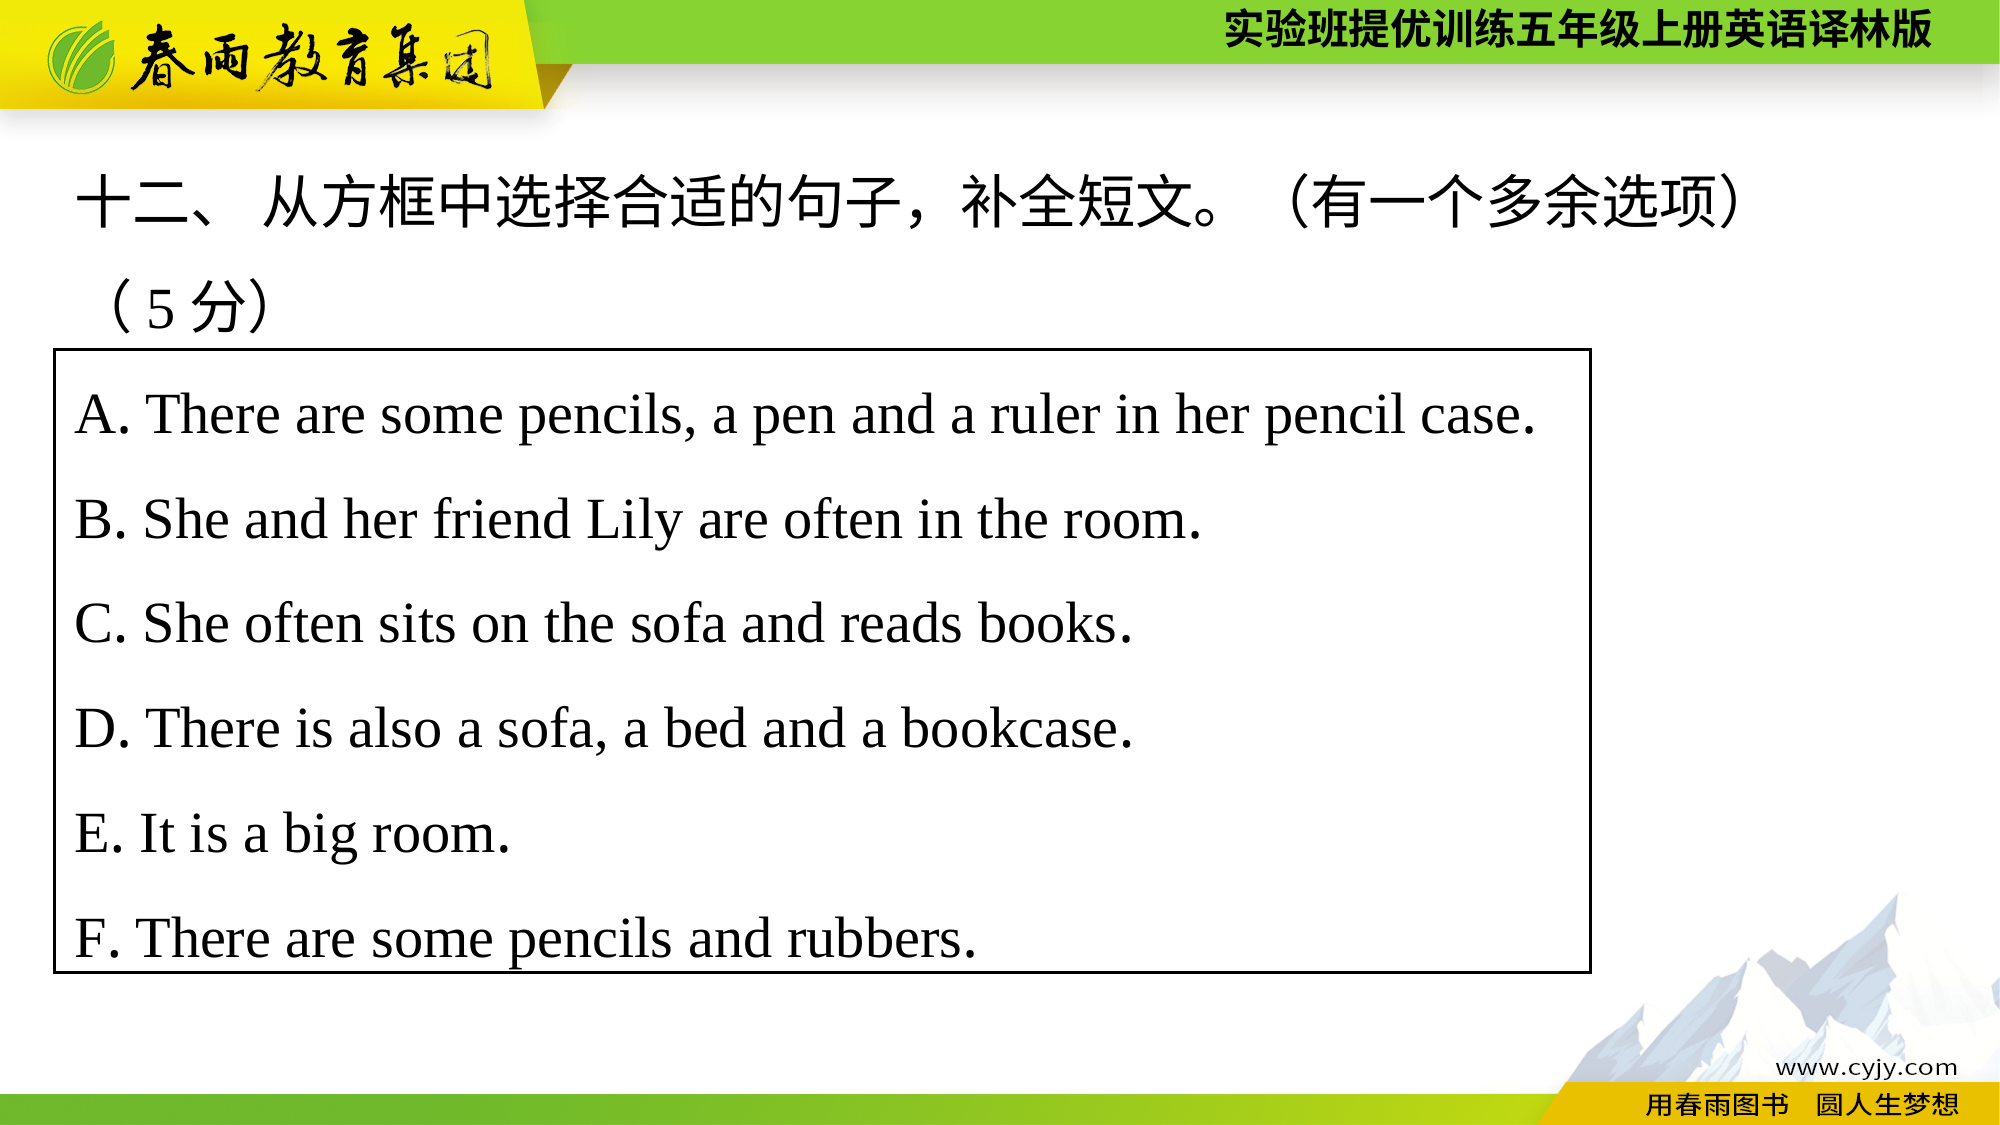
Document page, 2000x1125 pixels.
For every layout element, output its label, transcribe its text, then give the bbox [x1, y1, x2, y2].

text_box [54, 349, 1591, 973]
picture [0, 0, 2000, 1125]
list 十二、 从方框中选择合适的句子，补全短文。（有一个多余选项） （5分） A. There are some pencils, a pen and a ruler in her pencil case. B. She and her friend Lily are often in the room. C. She often sits on the sofa and reads books. D. There is also a sofa, a bed and a bookcase. E. It is a big room. F. There are some pencils and rubbers. [59, 122, 1944, 973]
